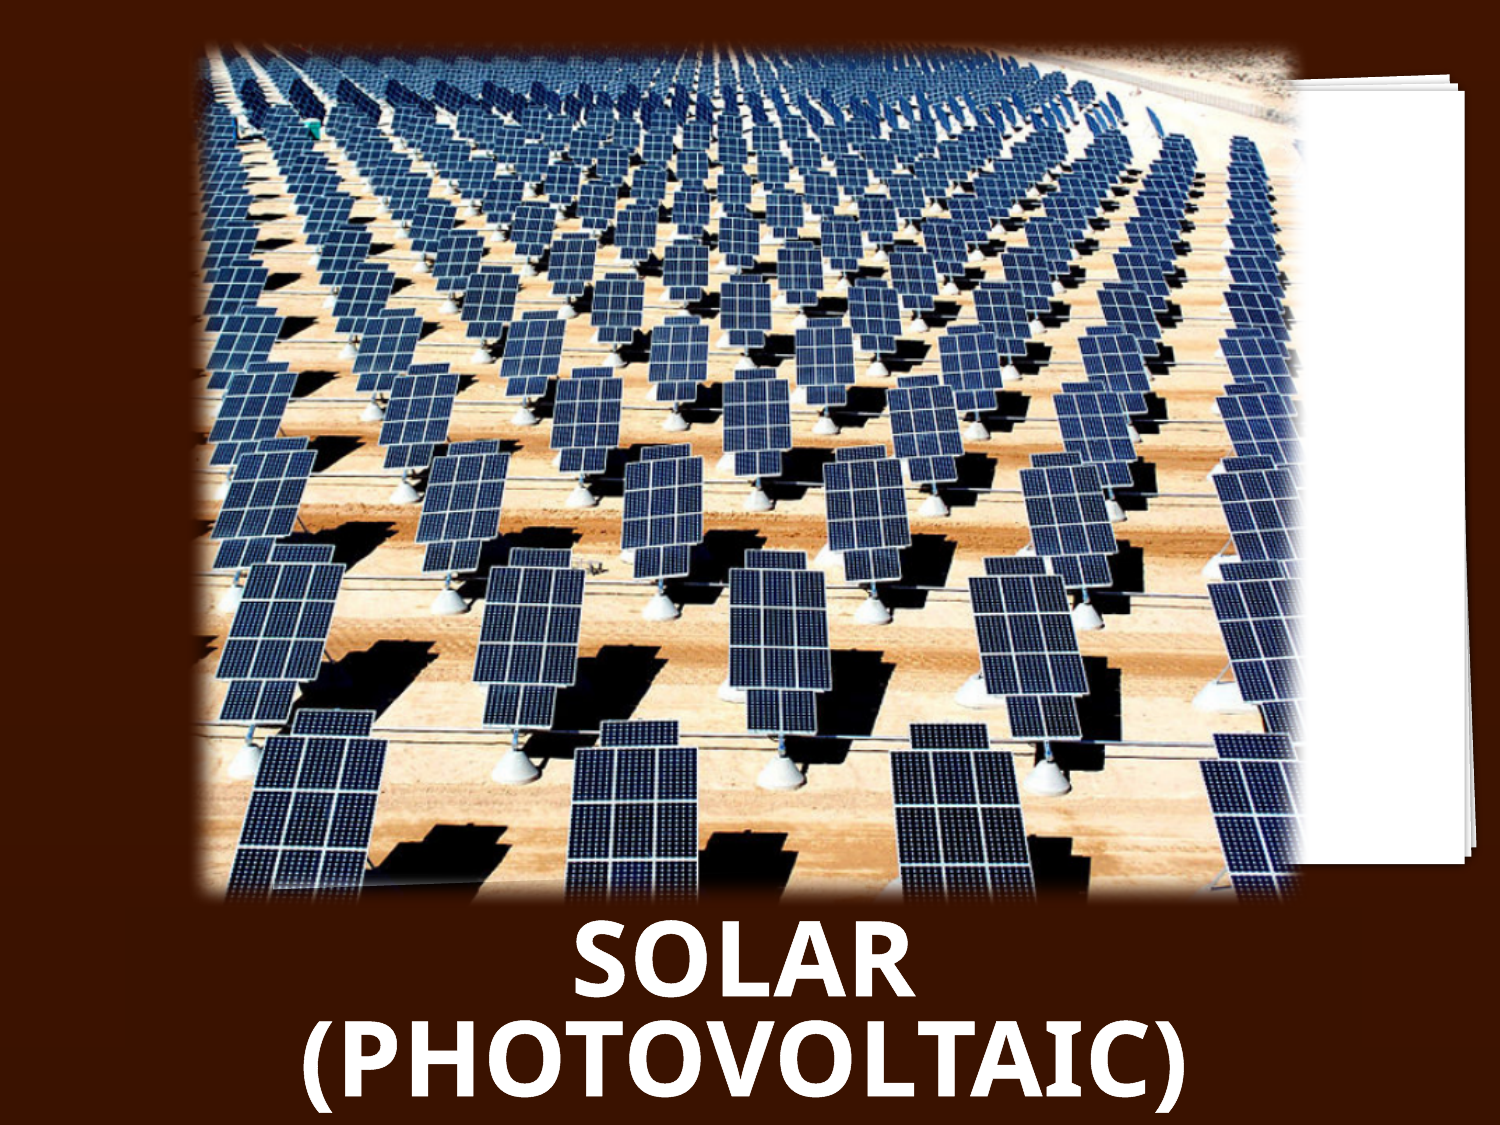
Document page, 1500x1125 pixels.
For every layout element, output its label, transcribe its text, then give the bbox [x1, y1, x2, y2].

picture [186, 36, 1310, 908]
title Solar (Photovoltaic) [125, 907, 1363, 1125]
